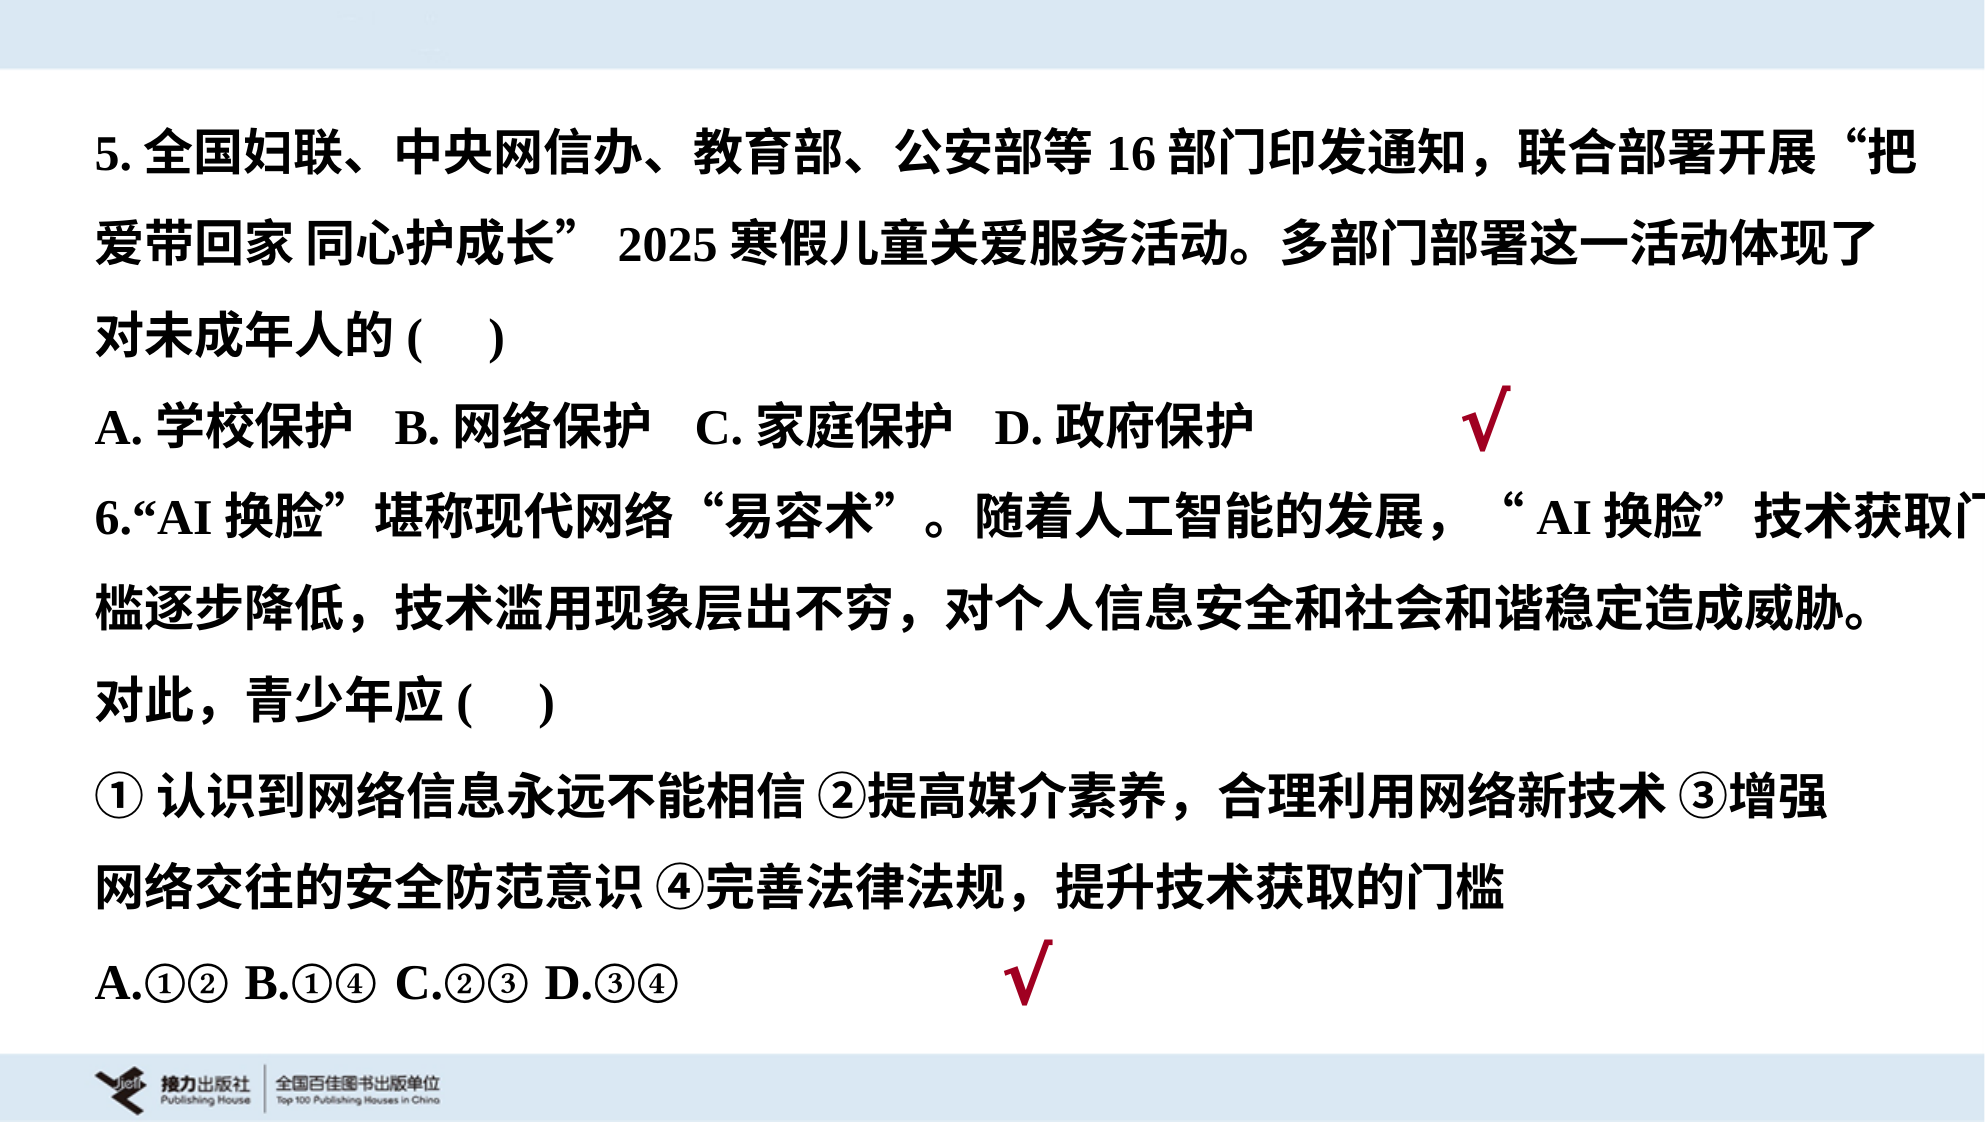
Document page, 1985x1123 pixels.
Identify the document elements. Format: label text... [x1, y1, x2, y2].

text_box 5.全国妇联、中央网信办、教育部、公安部等16部门印发通知，联合部署开展“把 爱带回家 同心护成长”2025寒假儿童关爱服务活动。多部门部署这一活动体现了 对未成年人的( ) [94, 88, 1892, 364]
text_box A.①② B.①④ C.②③ D.③④ [94, 922, 1892, 1010]
text_box √ [1459, 372, 1511, 466]
picture [0, 0, 1985, 1122]
text_box ①认识到网络信息永远不能相信 ②提高媒介素养，合理利用网络新技术 ③增强 网络交往的安全防范意识 ④完善法律法规，提升技术获取的门槛 [94, 732, 1892, 916]
text_box √ [1001, 927, 1054, 1021]
text_box 6.“AI换脸”堪称现代网络“易容术”。随着人工智能的发展，“AI换脸”技术获取门 槛逐步降低，技术滥用现象层出不穷，对个人信息安全和社会和谐稳定造成威胁。 对此，青少年应( ) [94, 453, 1892, 729]
text_box A.学校保护 B.网络保护 C.家庭保护 D.政府保护 [94, 367, 1892, 453]
